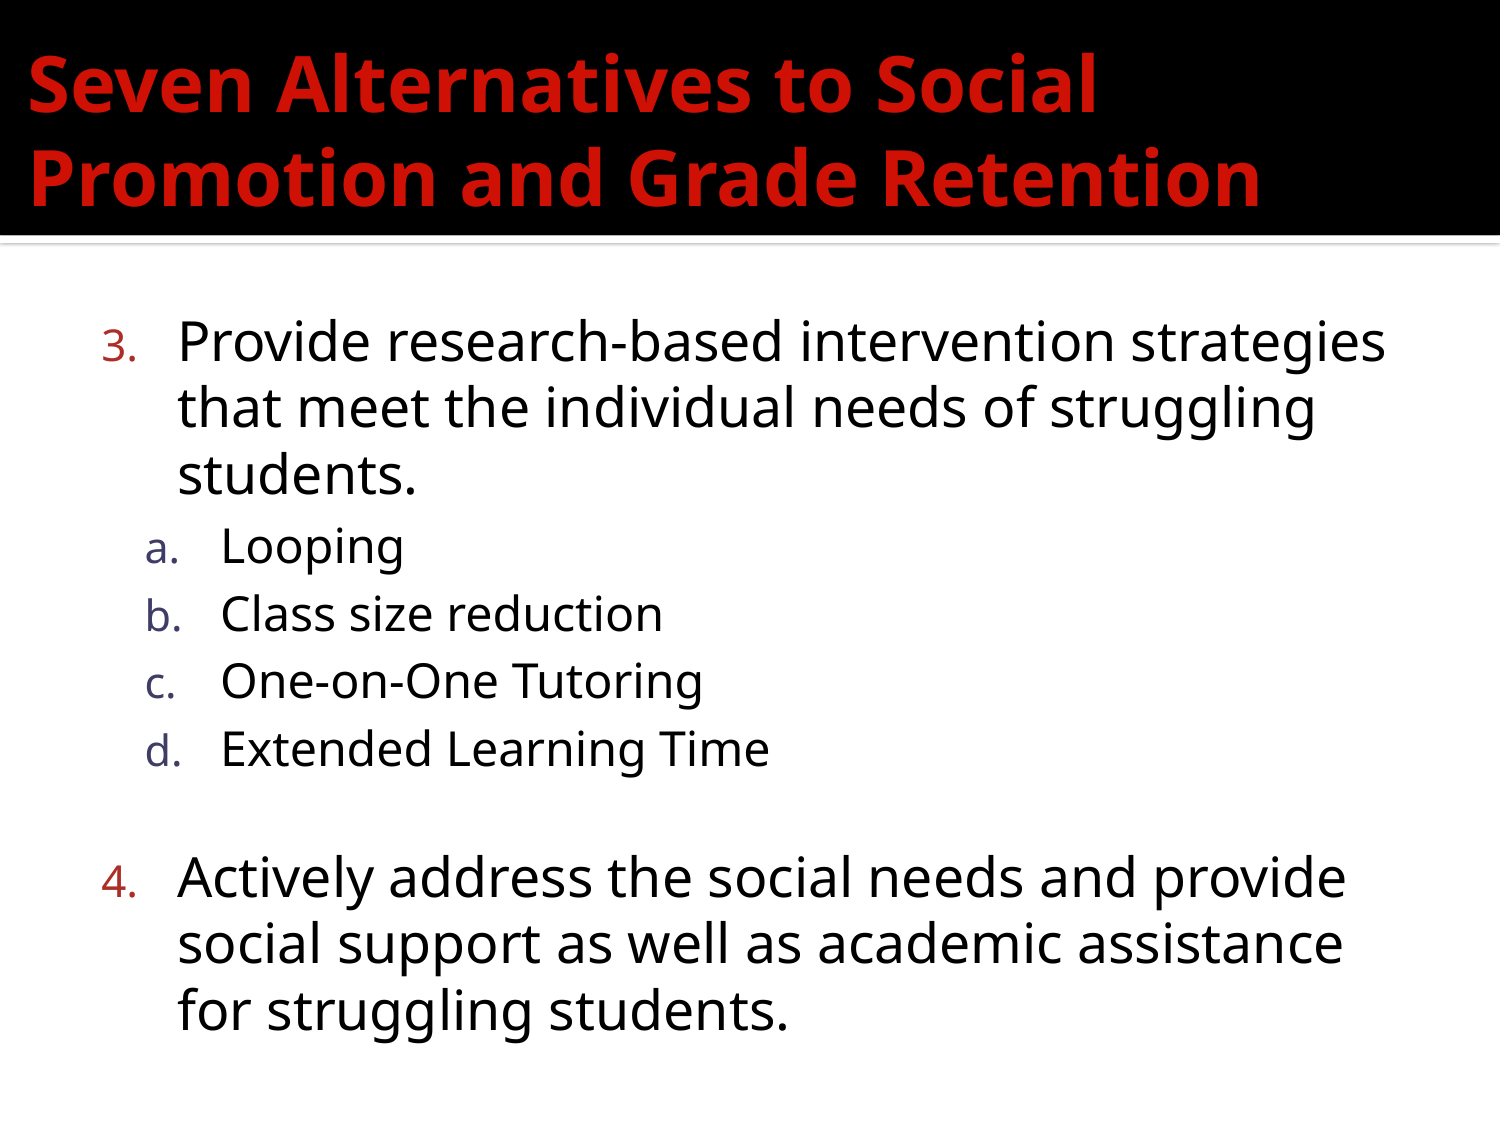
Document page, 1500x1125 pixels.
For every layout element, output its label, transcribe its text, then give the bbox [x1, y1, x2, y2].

list Provide research-based intervention strategies that meet the individual needs of struggling students. Looping Class size reduction One-on-One Tutoring Extended Learning Time Actively address the social needs and provide social support as well as academic assistance for struggling students. [75, 291, 1425, 1050]
title Seven Alternatives to Social Promotion and Grade Retention [12, 25, 1488, 231]
